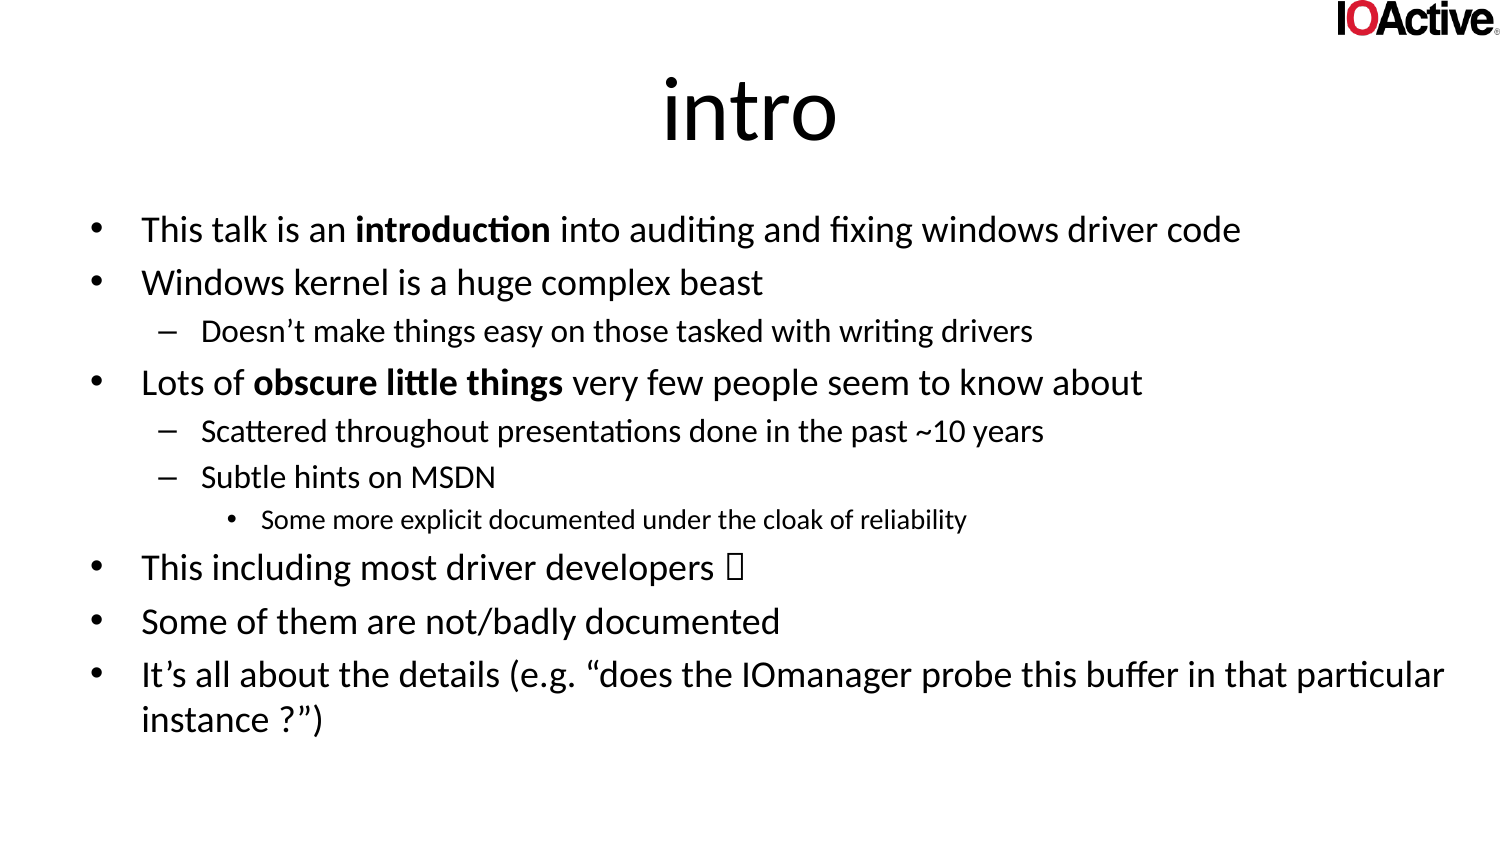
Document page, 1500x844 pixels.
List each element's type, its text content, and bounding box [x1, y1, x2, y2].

title intro [75, 33, 1425, 175]
list This talk is an introduction into auditing and fixing windows driver code Windows kernel is a huge complex beast Doesn’t make things easy on those tasked with writing drivers Lots of obscure little things very few people seem to know about Scattered throughout presentations done in the past ~10 years Subtle hints on MSDN Some more explicit documented under the cloak of reliability This including most driver developers  Some of them are not/badly documented It’s all about the details (e.g. “does the IOmanager probe this buffer in that particular instance ?”) [75, 196, 1500, 754]
picture [1337, 0, 1500, 36]
